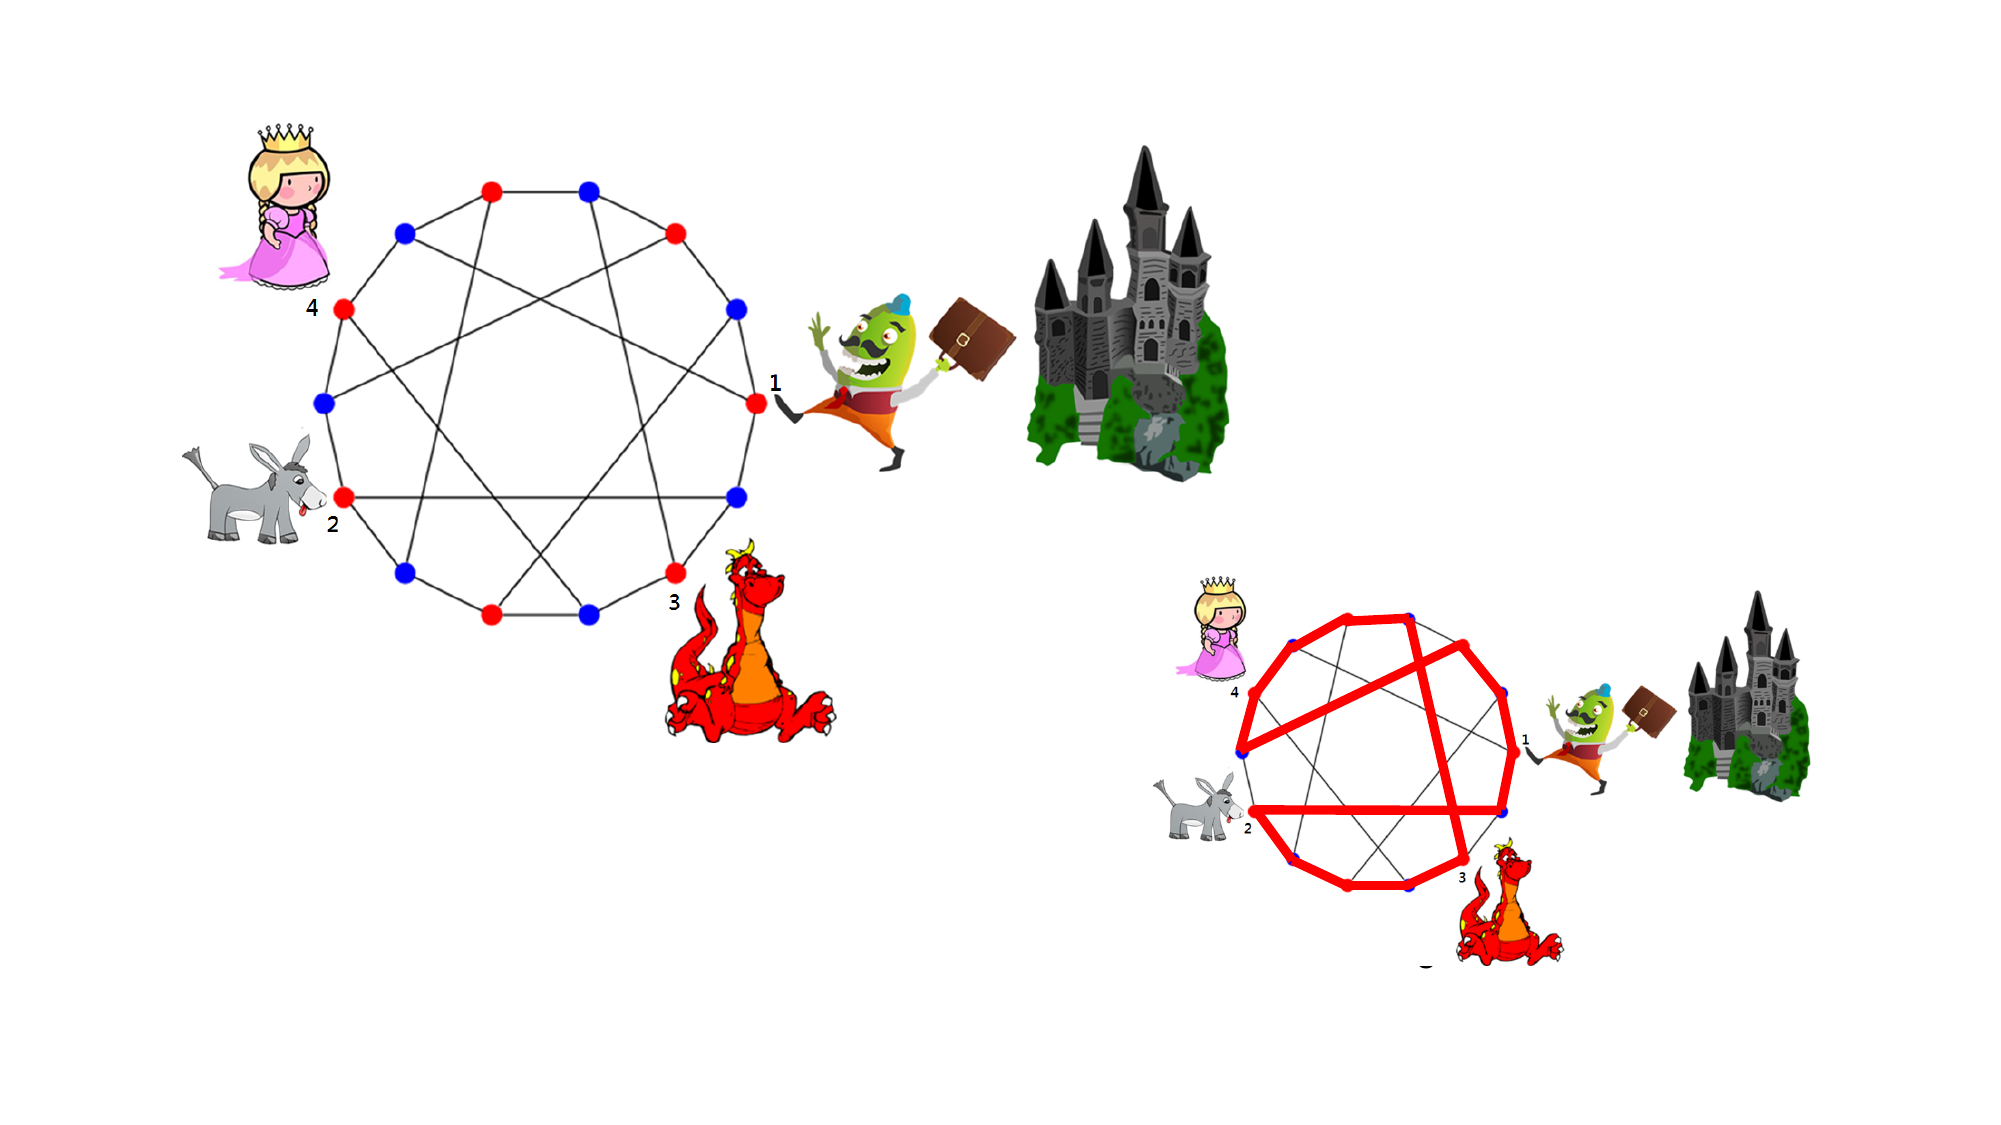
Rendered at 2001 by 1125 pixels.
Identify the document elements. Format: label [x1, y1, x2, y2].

picture [182, 123, 1230, 743]
text_box [1153, 576, 1811, 966]
